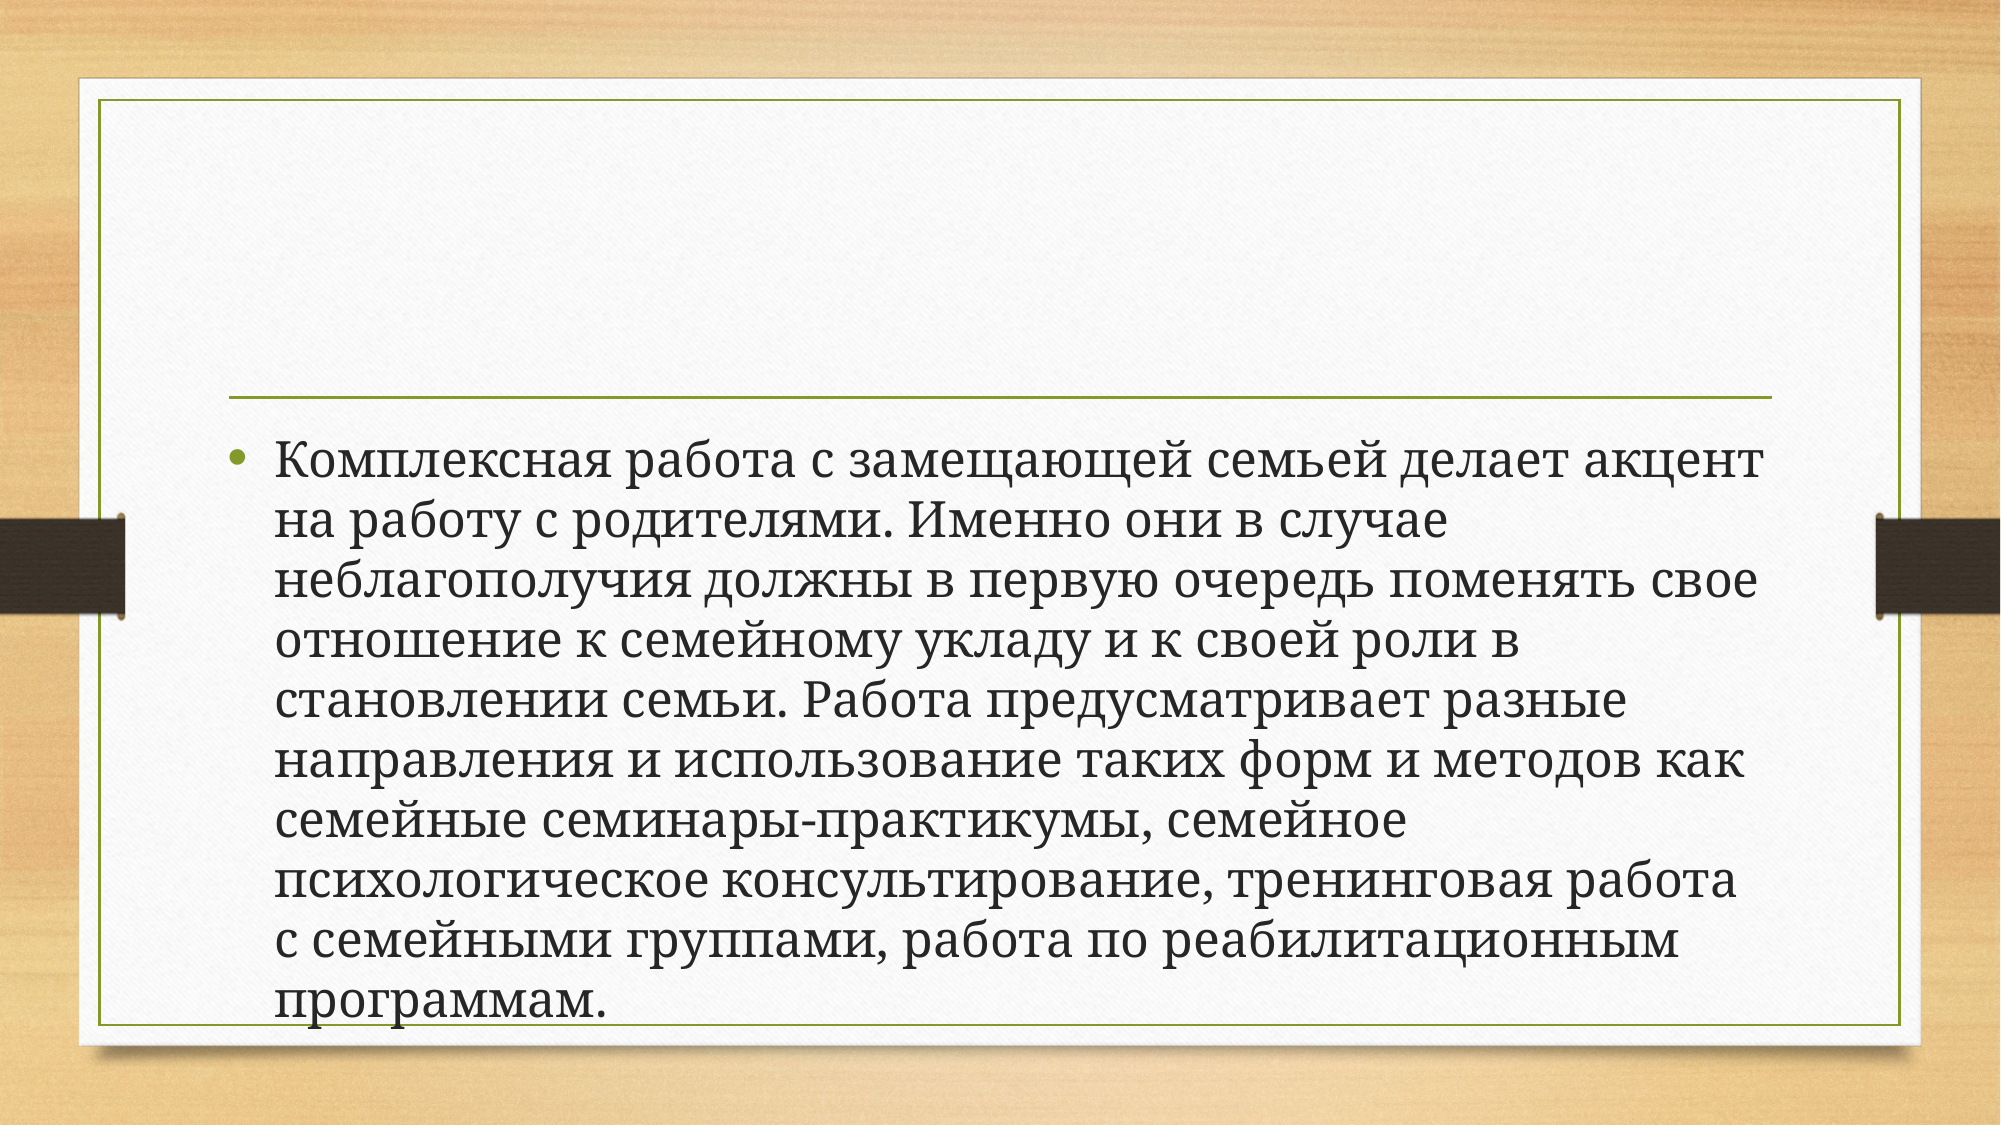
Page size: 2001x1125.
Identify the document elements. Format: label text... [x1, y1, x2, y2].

picture [0, 0, 2001, 1125]
list Комплексная работа с замещающей семьей делает акцент на работу с родителями. Именно они в случае неблагополучия должны в первую очередь поменять свое отношение к семейному укладу и к своей роли в становлении семьи. Работа предусматривает разные направления и использование таких форм и методов как семейные семинары-практикумы, семейное психологическое консультирование, тренинговая работа с семейными группами, работа по реабилитационным программам. [212, 419, 1788, 964]
